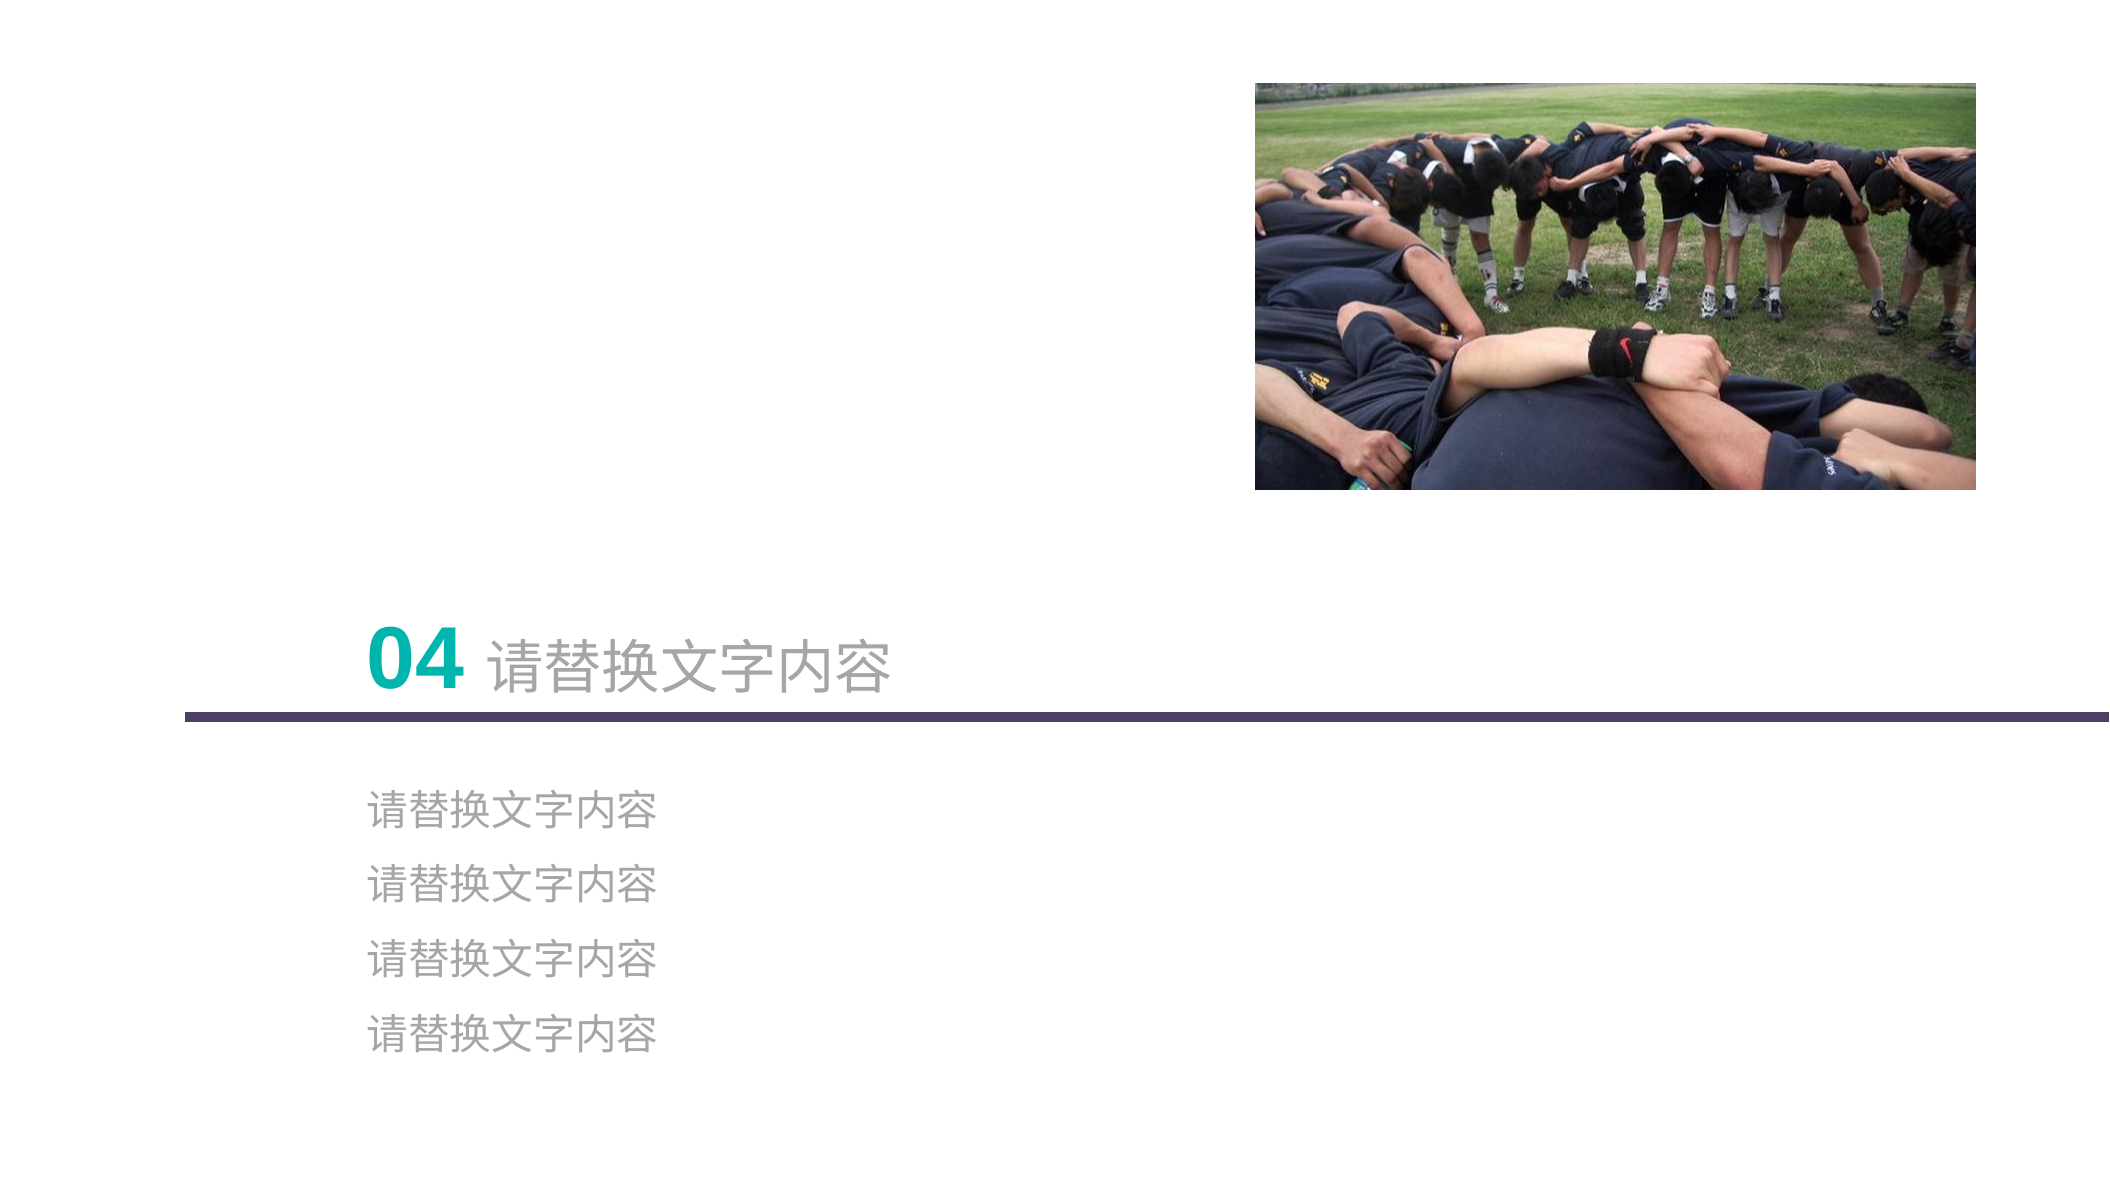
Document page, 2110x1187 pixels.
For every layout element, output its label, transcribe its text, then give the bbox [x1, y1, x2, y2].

text_box 请替换文字内容 [351, 915, 925, 990]
text_box 请替换文字内容 [351, 990, 925, 1065]
text_box 04请替换文字内容 [351, 706, 1149, 712]
text_box 04请替换文字内容 [351, 572, 1149, 705]
text_box [1254, 82, 1977, 490]
text_box 请替换文字内容 [351, 766, 925, 840]
text_box 请替换文字内容 [351, 840, 925, 915]
